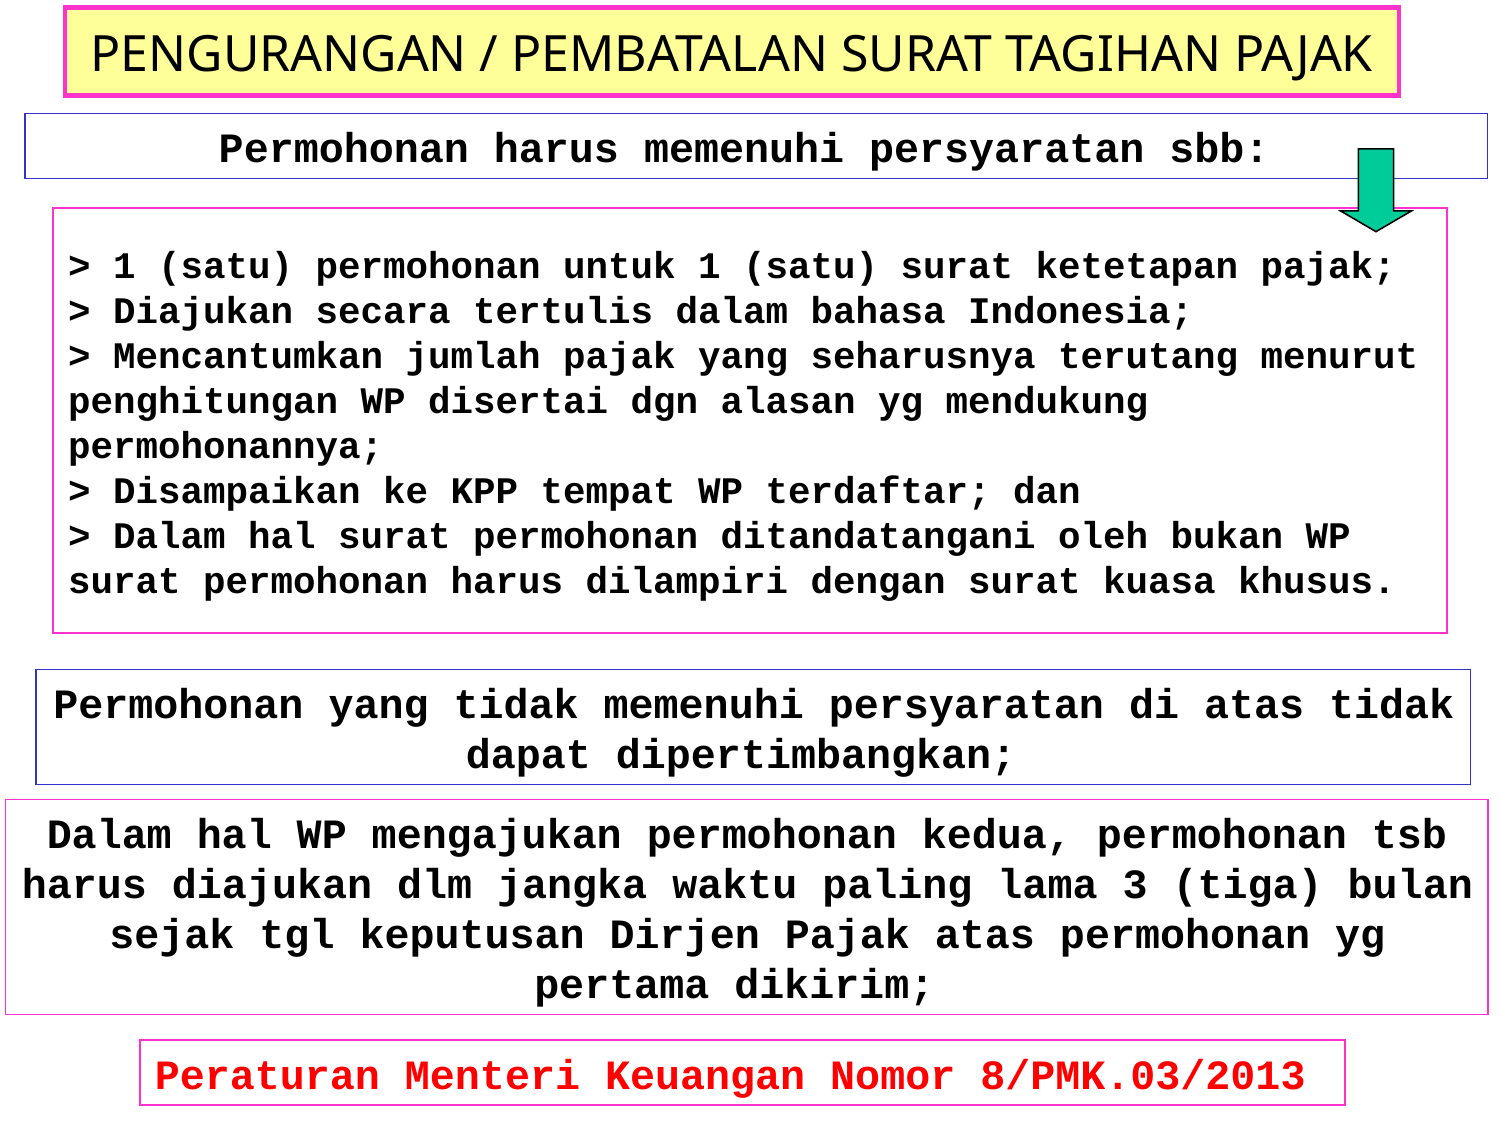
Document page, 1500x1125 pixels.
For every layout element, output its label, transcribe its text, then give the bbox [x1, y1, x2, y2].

text_box Permohonan harus memenuhi persyaratan sbb: [24, 113, 1488, 179]
text_box Peraturan Menteri Keuangan Nomor 8/PMK.03/2013 [139, 1040, 1345, 1105]
text_box > 1 (satu) permohonan untuk 1 (satu) surat ketetapan pajak; > Diajukan secara tertulis dalam bahasa Indonesia; > Mencantumkan jumlah pajak yang seharusnya terutang menurut penghitungan WP disertai dgn alasan yg mendukung permohonannya; > Disampaikan ke KPP tempat WP terdaftar; dan > Dalam hal surat permohonan ditandatangani oleh bukan WP surat permohonan harus dilampiri dengan surat kuasa khusus. [53, 208, 1447, 634]
text_box [1340, 148, 1412, 232]
text_box Dalam hal WP mengajukan permohonan kedua, permohonan tsb harus diajukan dlm jangka waktu paling lama 3 (tiga) bulan sejak tgl keputusan Dirjen Pajak atas permohonan yg pertama dikirim; [5, 799, 1488, 1015]
text_box Permohonan yang tidak memenuhi persyaratan di atas tidak dapat dipertimbangkan; [35, 669, 1471, 785]
title PENGURANGAN / PEMBATALAN SURAT TAGIHAN PAJAK [64, 6, 1400, 96]
